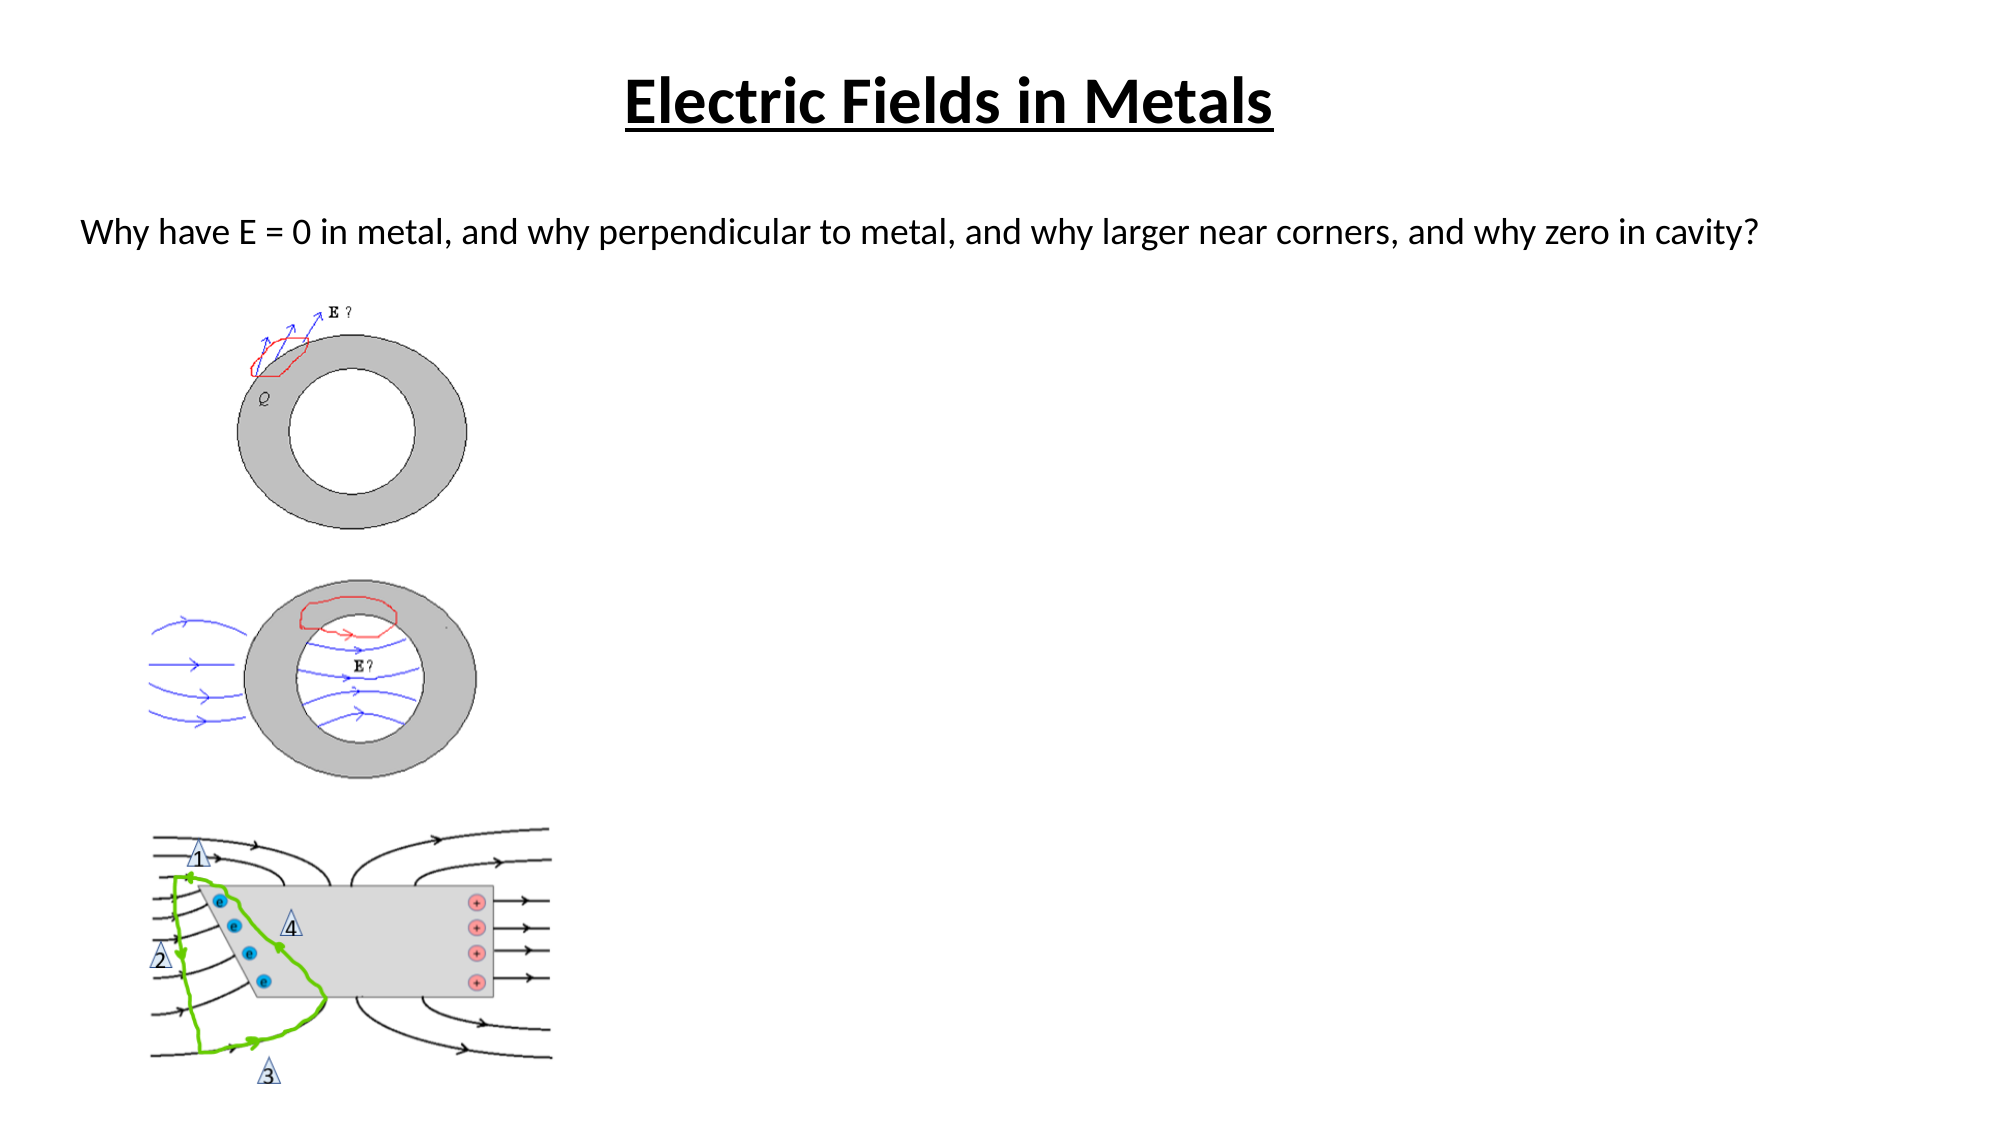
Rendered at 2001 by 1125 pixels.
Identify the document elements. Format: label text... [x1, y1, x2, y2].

text_box Electric Fields in Metals [610, 49, 1320, 145]
picture [236, 298, 469, 532]
picture [137, 574, 487, 783]
picture [132, 816, 580, 1088]
text_box Why have E = 0 in metal, and why perpendicular to metal, and why larger near corners, and why zero in cavity? [65, 199, 1823, 260]
